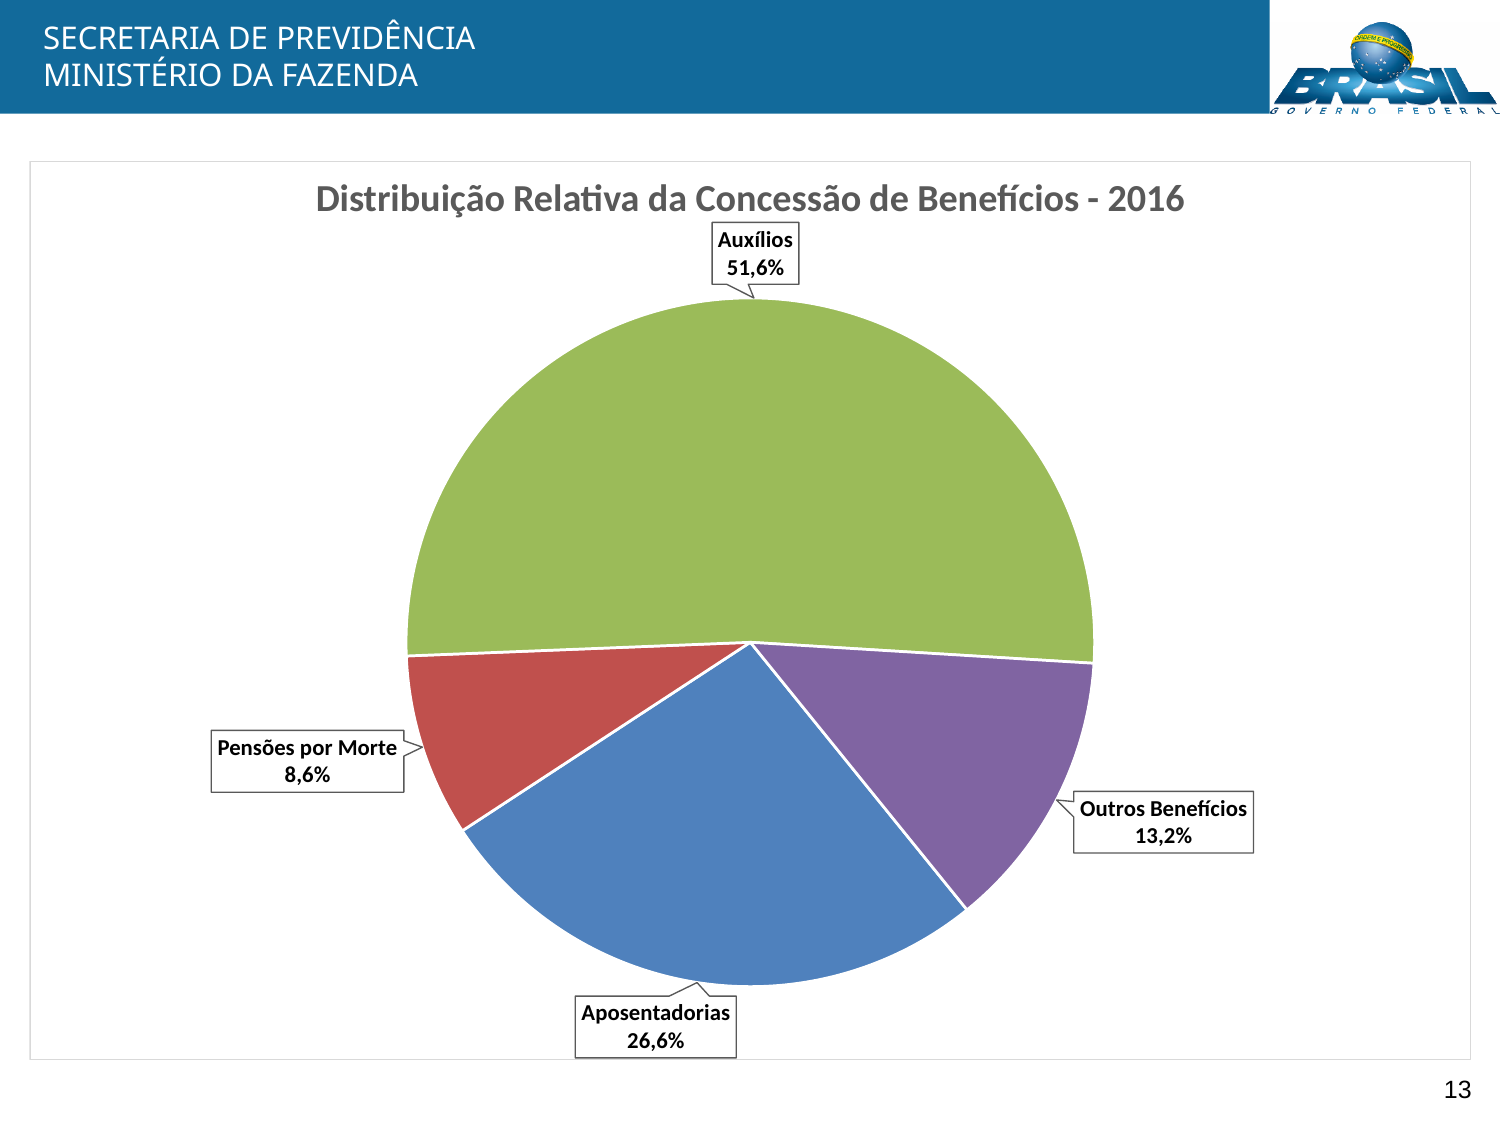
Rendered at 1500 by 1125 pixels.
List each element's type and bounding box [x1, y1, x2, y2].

picture [1270, 22, 1500, 114]
picture [29, 160, 1472, 1061]
